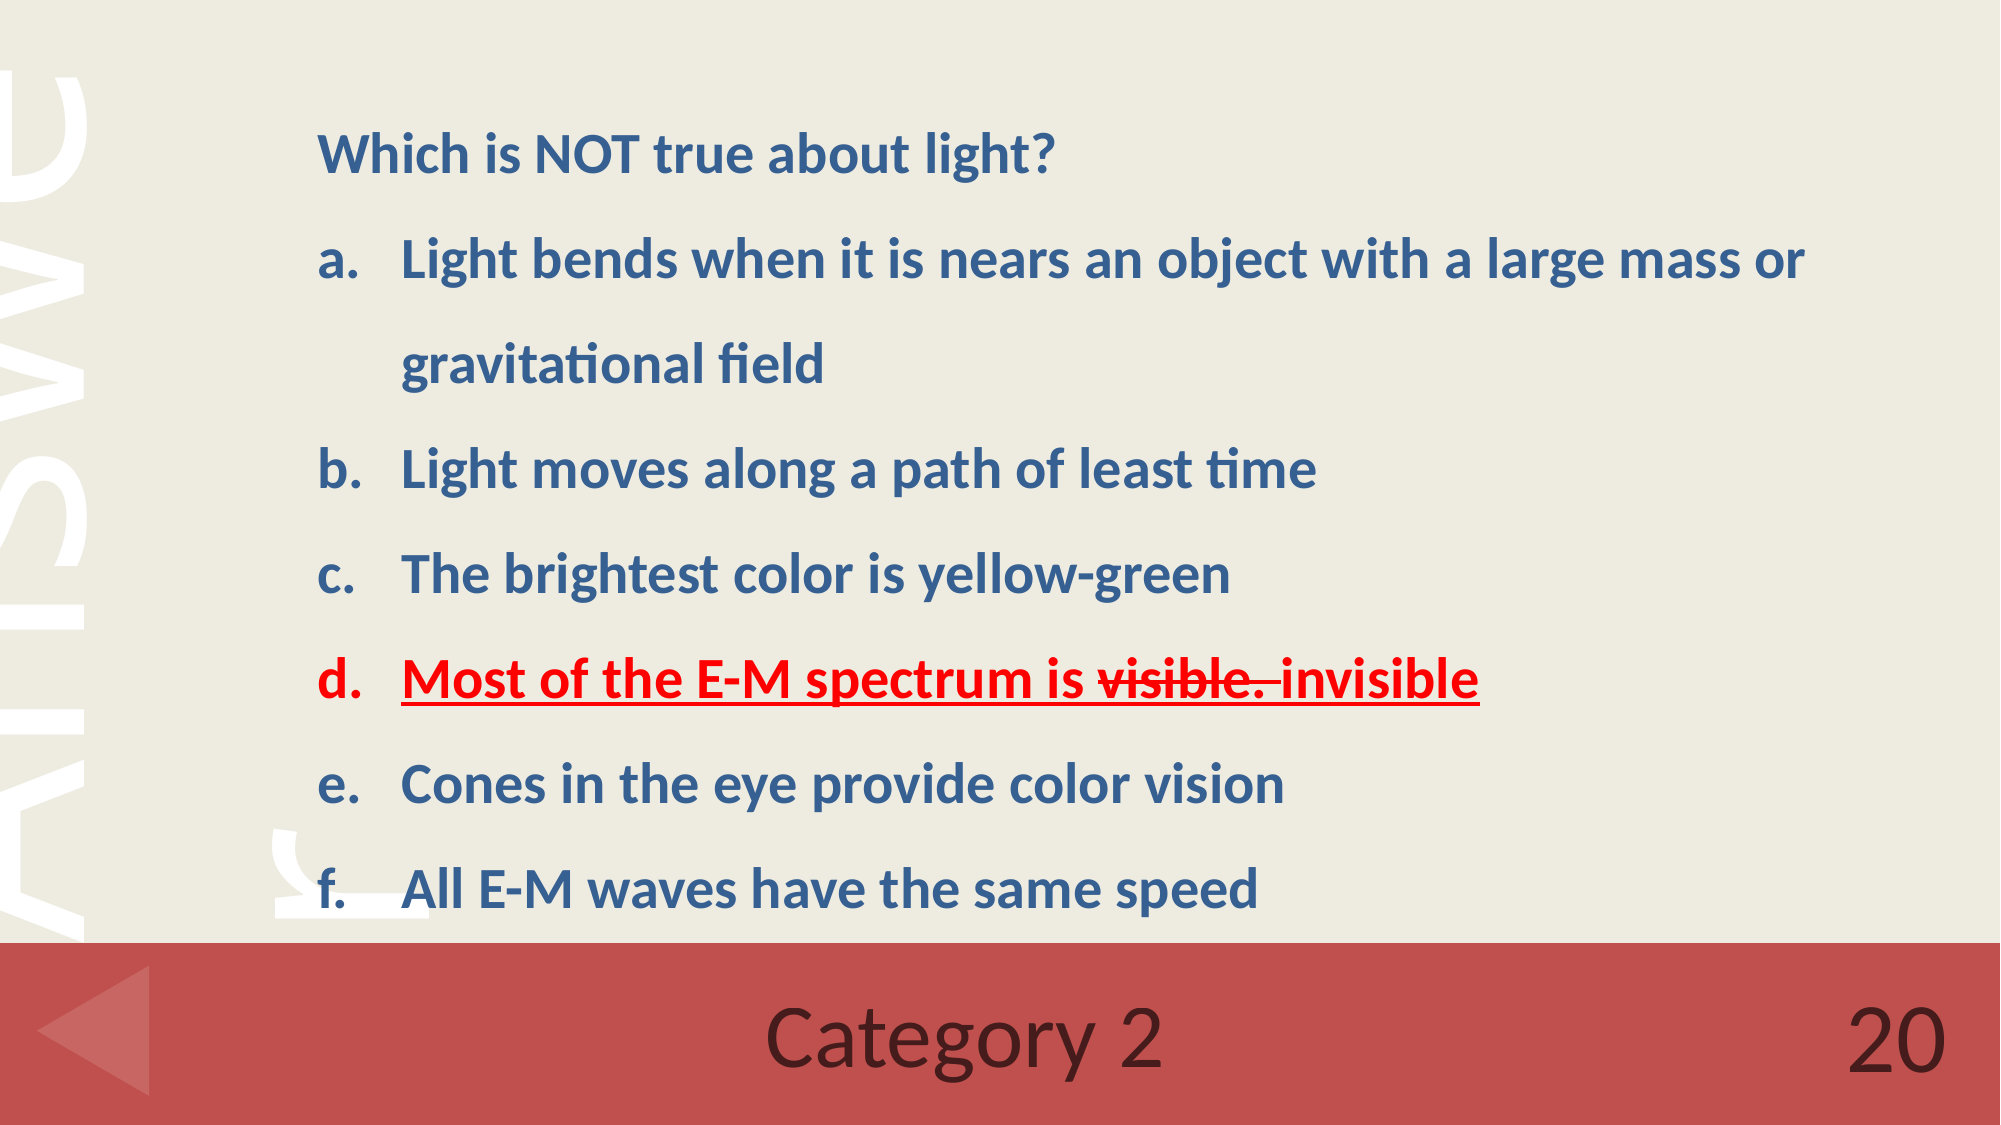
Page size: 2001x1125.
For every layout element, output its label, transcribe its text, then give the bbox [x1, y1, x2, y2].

list Which is NOT true about light? Light bends when it is nears an object with a large mass or gravitational field Light moves along a path of least time The brightest color is yellow-green Most of the E-M spectrum is visible. invisible Cones in the eye provide color vision All E-M waves have the same speed [302, 153, 1889, 847]
list 20 [1866, 967, 1963, 1097]
title Category 2 [65, 937, 1866, 1125]
